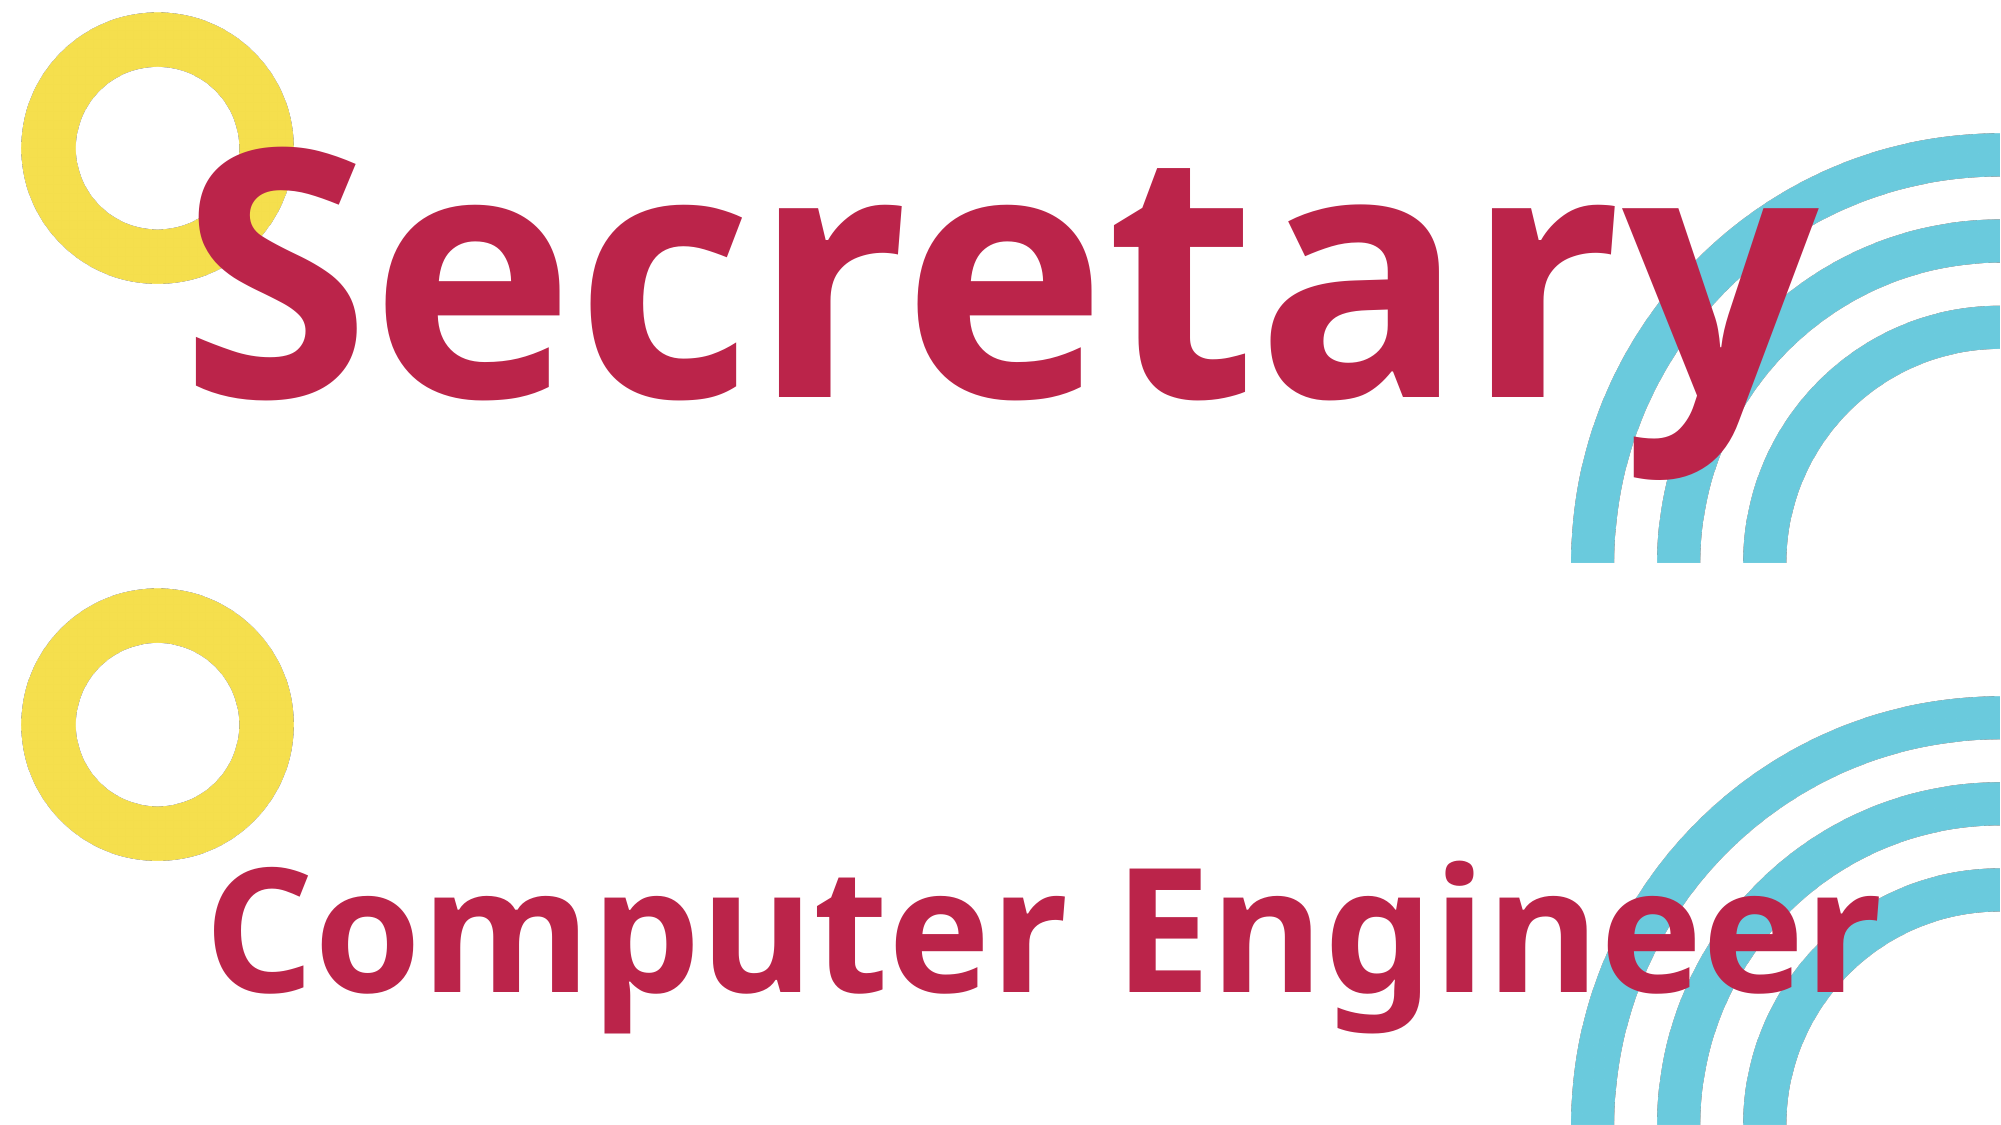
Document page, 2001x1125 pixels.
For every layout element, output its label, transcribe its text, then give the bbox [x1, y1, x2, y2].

picture [1571, 133, 2000, 563]
picture [21, 588, 294, 861]
title Secretary [56, 88, 1944, 480]
picture [1571, 696, 2000, 1125]
picture [21, 12, 294, 284]
text_box Computer Engineer [99, 717, 1988, 1037]
